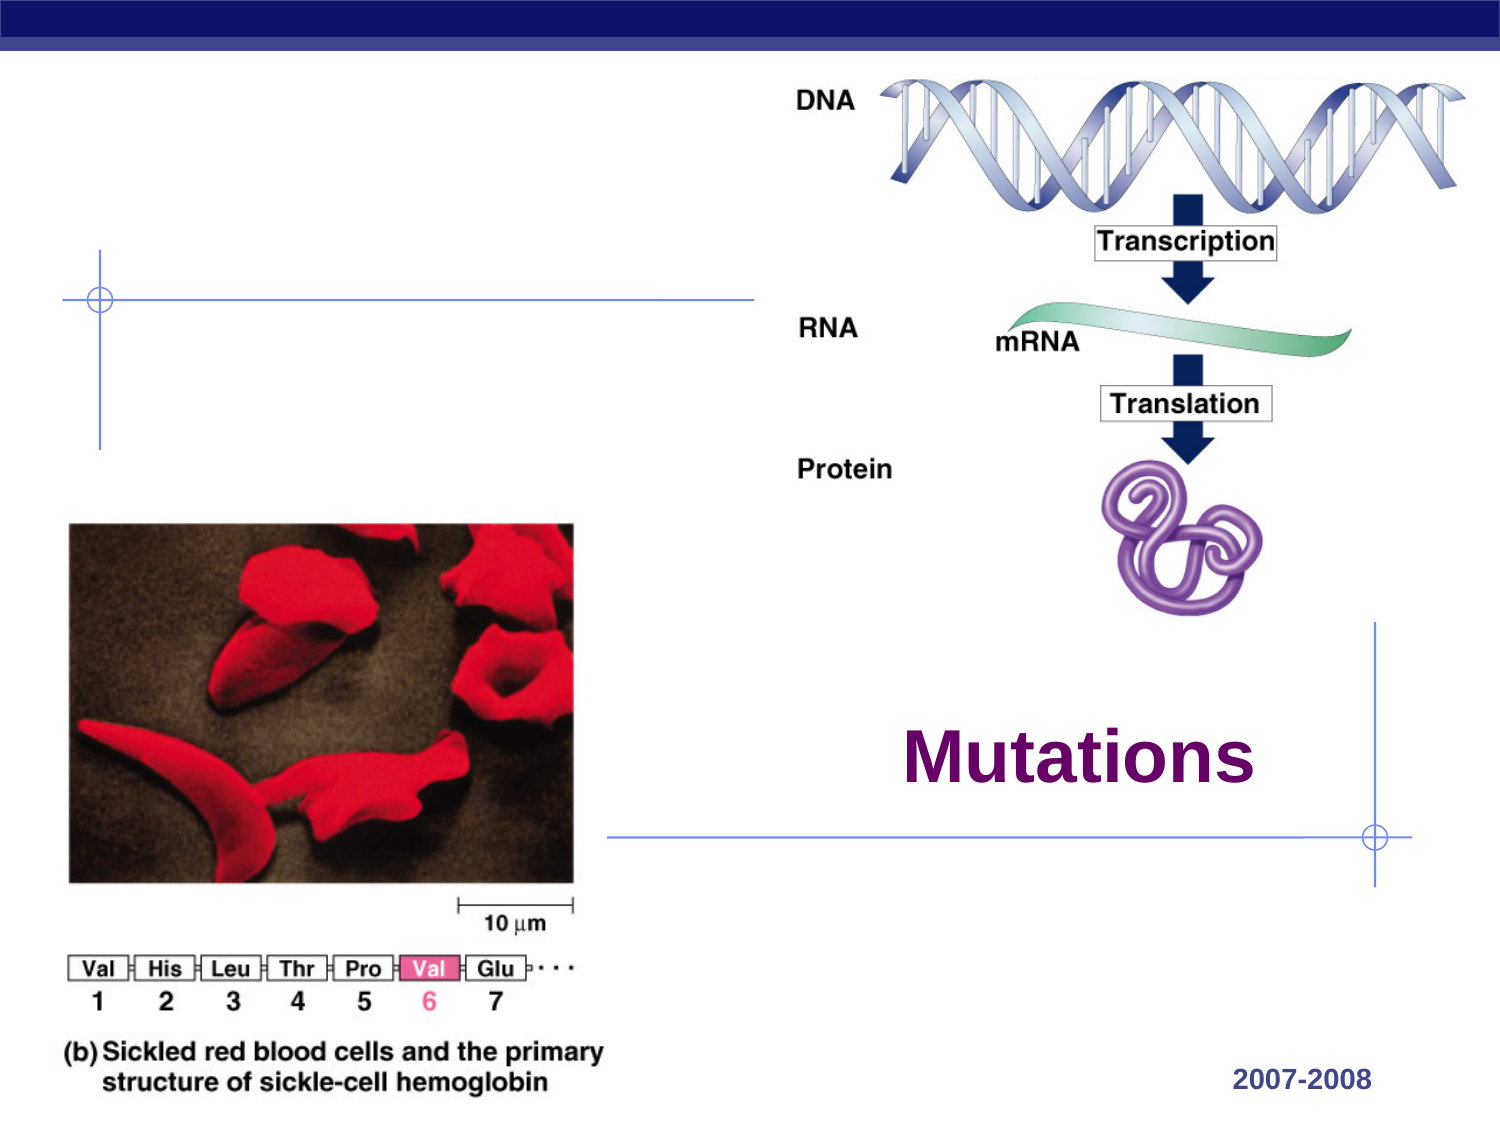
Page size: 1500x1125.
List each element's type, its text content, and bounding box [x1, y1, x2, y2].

text_box Mutations [887, 700, 1272, 805]
picture [37, 449, 608, 1101]
slide_number 2007-2008 [1137, 1027, 1388, 1103]
picture [754, 74, 1500, 622]
